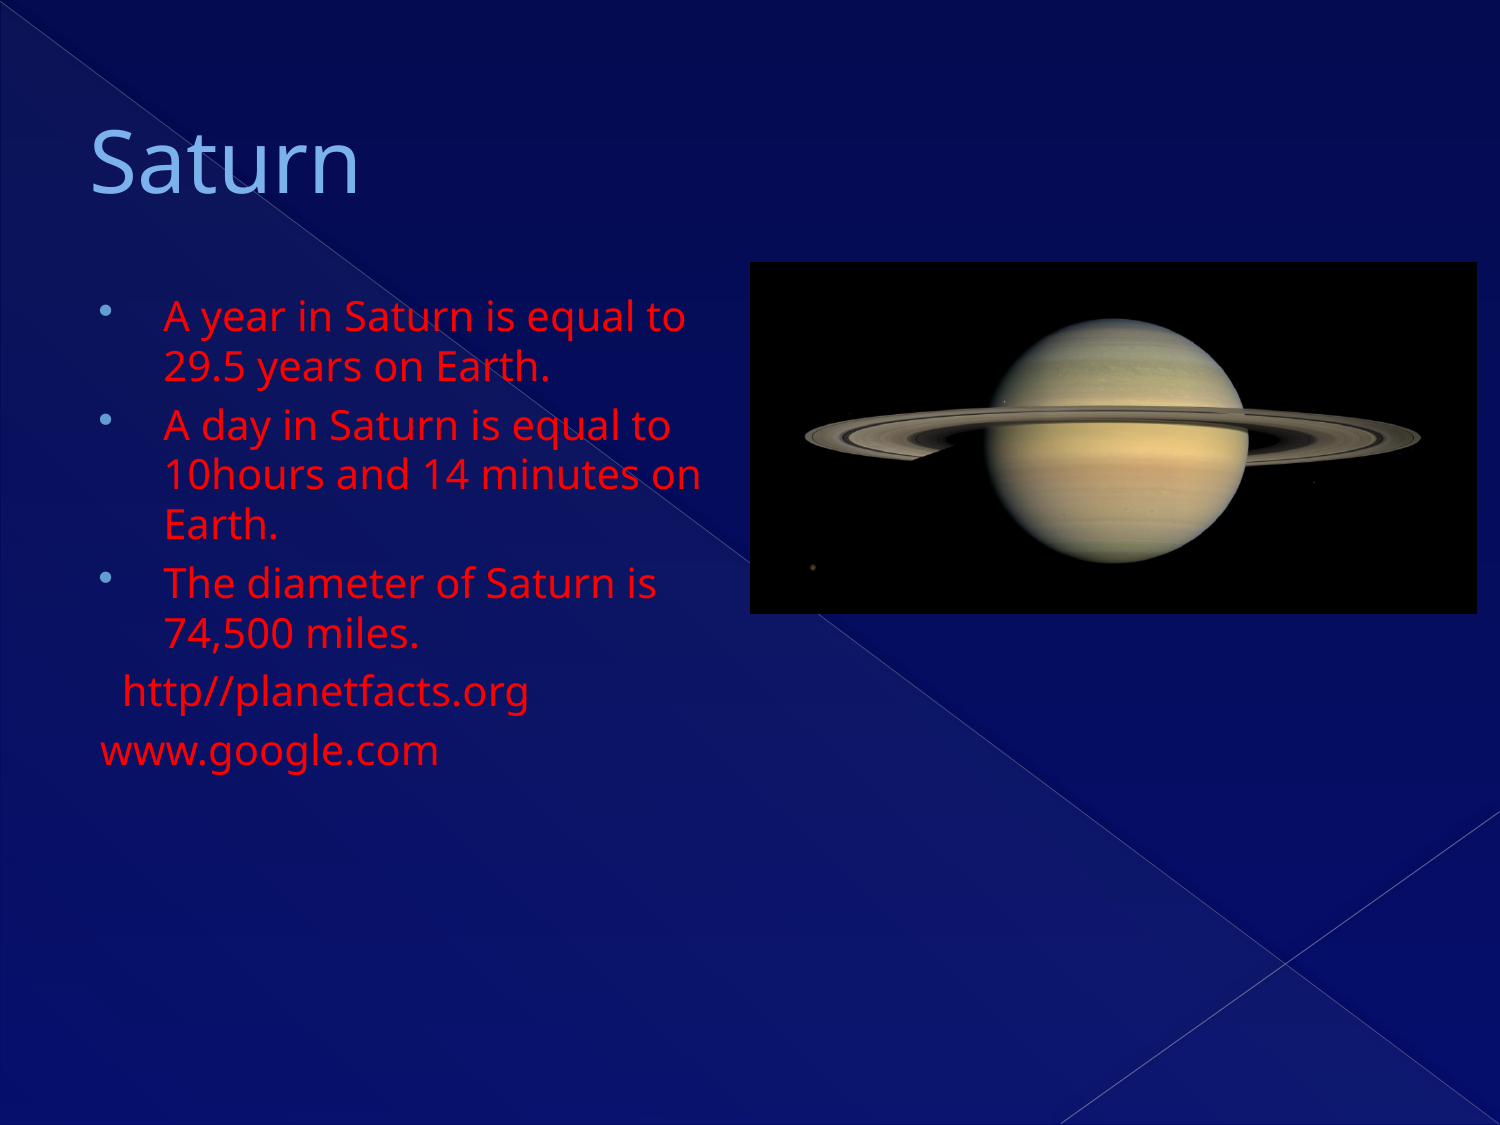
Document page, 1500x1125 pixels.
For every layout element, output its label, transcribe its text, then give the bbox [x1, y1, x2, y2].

list A year in Saturn is equal to 29.5 years on Earth. A day in Saturn is equal to 10hours and 14 minutes on Earth. The diameter of Saturn is 74,500 miles. http//planetfacts.org www.google.com [75, 282, 738, 1025]
title Saturn [75, 43, 1425, 274]
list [749, 262, 1477, 615]
